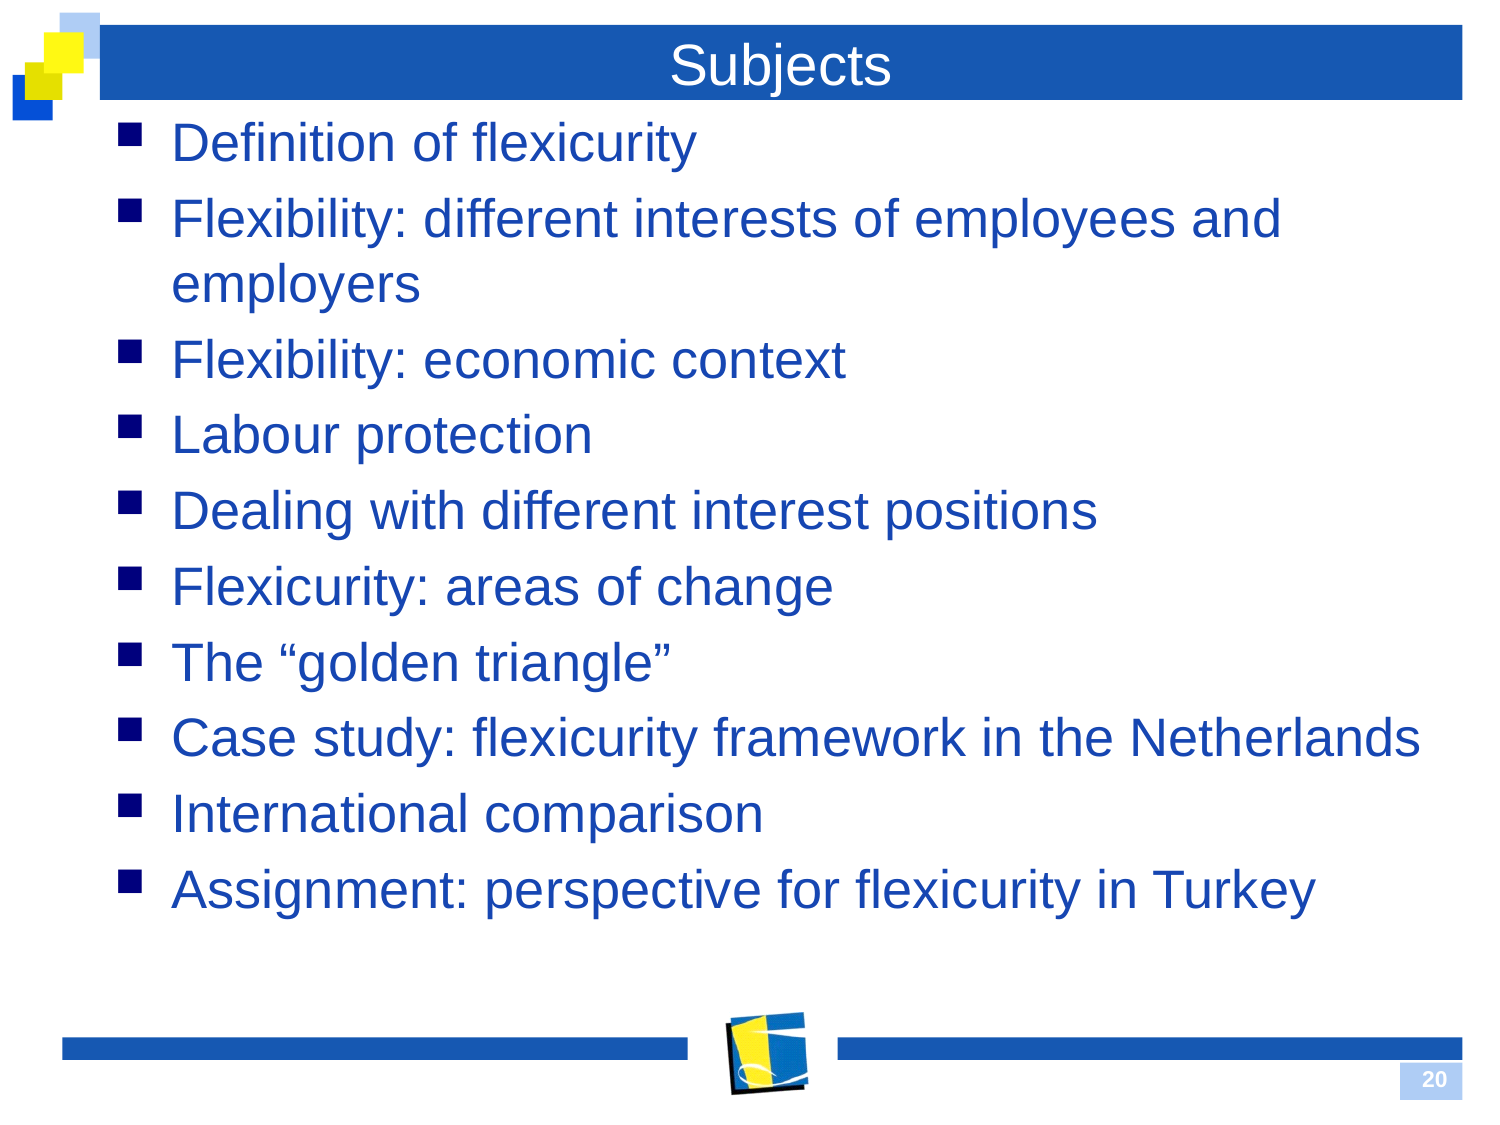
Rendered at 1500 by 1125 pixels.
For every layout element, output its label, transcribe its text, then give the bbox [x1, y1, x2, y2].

title Subjects [99, 24, 1463, 101]
slide_number 20 [1399, 1062, 1463, 1101]
list Definition of flexicurity Flexibility: different interests of employees and employers Flexibility: economic context Labour protection Dealing with different interest positions Flexicurity: areas of change The “golden triangle” Case study: flexicurity framework in the Netherlands International comparison Assignment: perspective for flexicurity in Turkey [99, 99, 1451, 1001]
